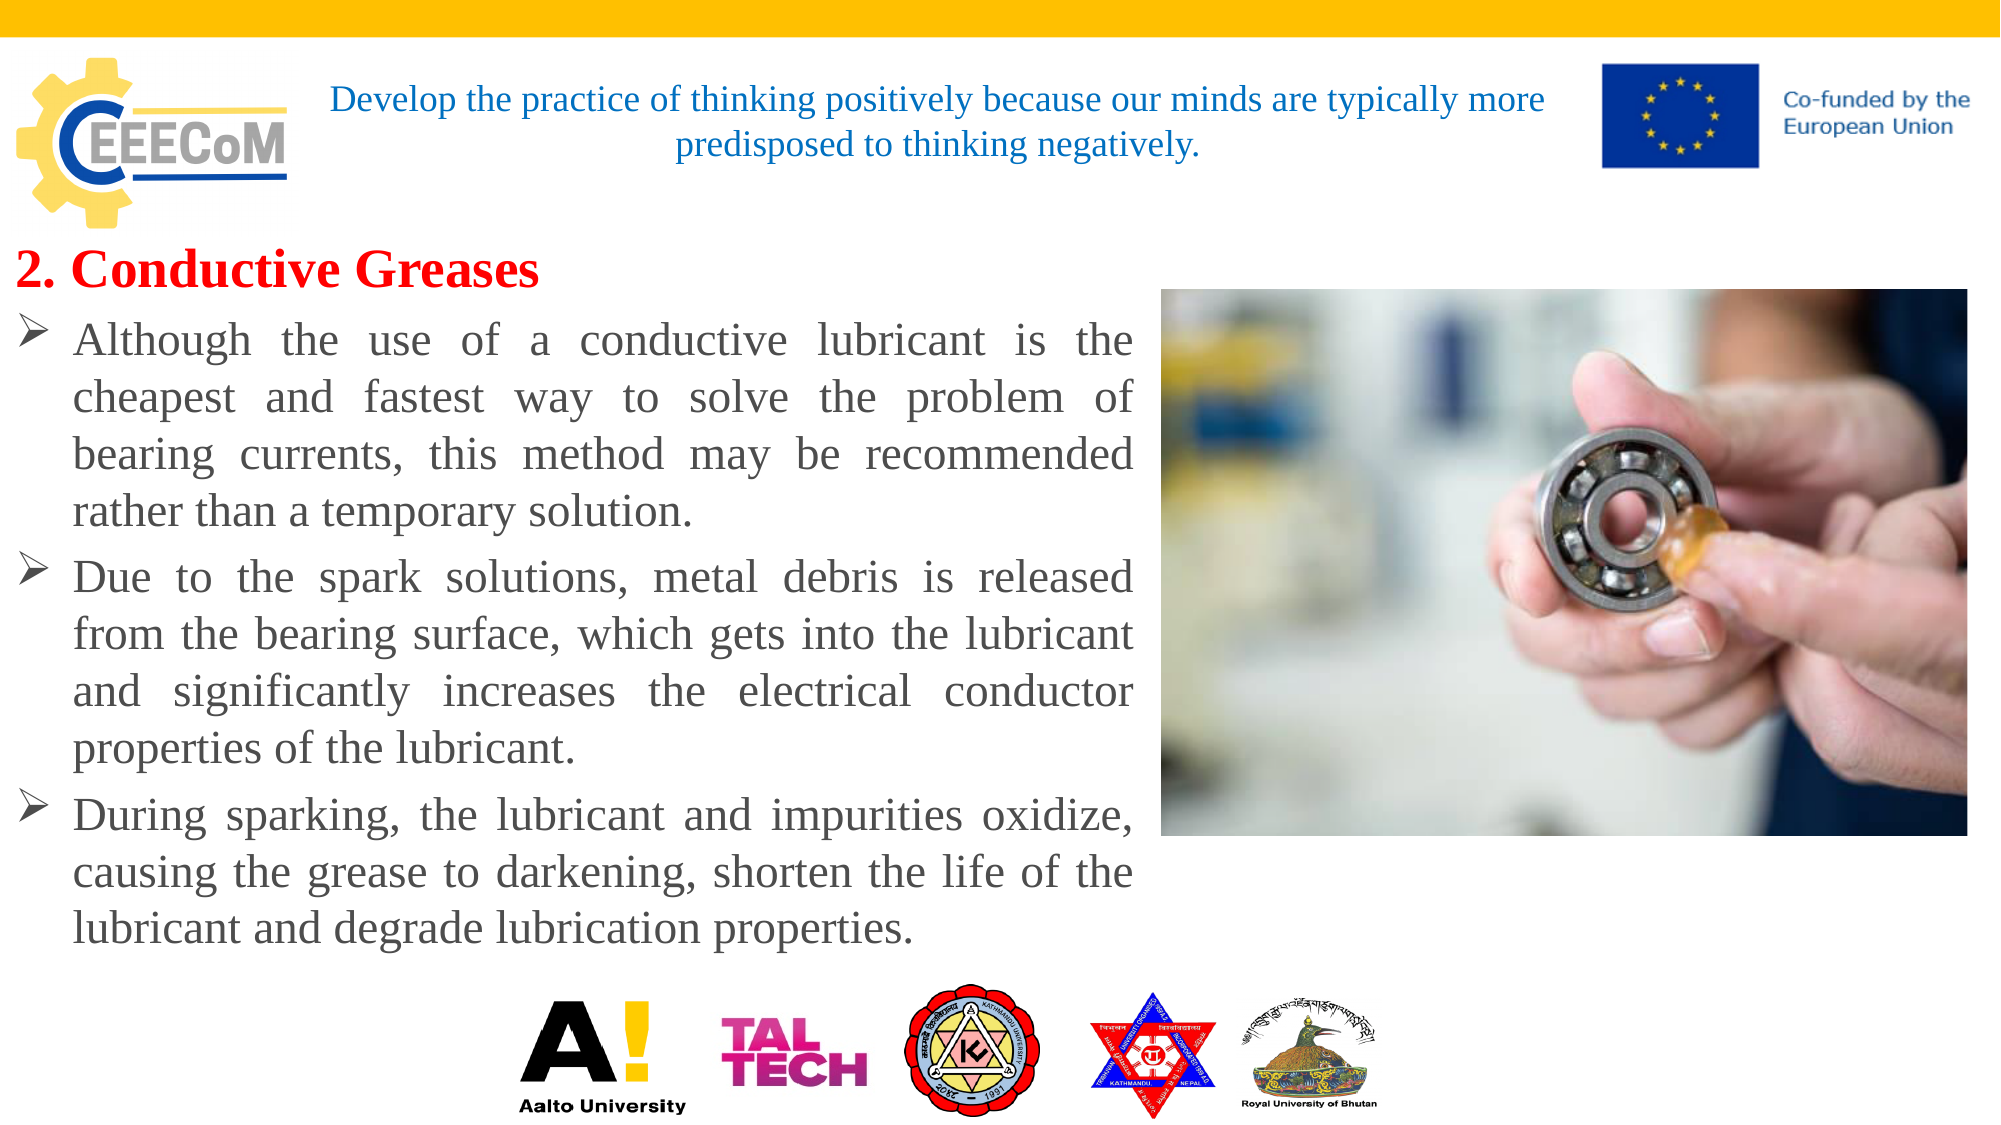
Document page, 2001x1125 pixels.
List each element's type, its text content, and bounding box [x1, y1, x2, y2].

picture [1160, 289, 1968, 836]
picture [1595, 46, 2000, 181]
list 2. Conductive Greases Although the use of a conductive lubricant is the cheapest and fastest way to solve the problem of bearing currents, this method may be recommended rather than a temporary solution. Due to the spark solutions, metal debris is released from the bearing surface, which gets into the lubricant and significantly increases the electrical conductor properties of the lubricant. During sparking, the lubricant and impurities oxidize, causing the grease to darkening, shorten the life of the lubricant and degrade lubrication properties. [0, 224, 1150, 975]
title Develop the practice of thinking positively because our minds are typically more predisposed to thinking negatively. [312, 37, 1565, 201]
picture [11, 50, 299, 224]
picture [512, 984, 1382, 1125]
